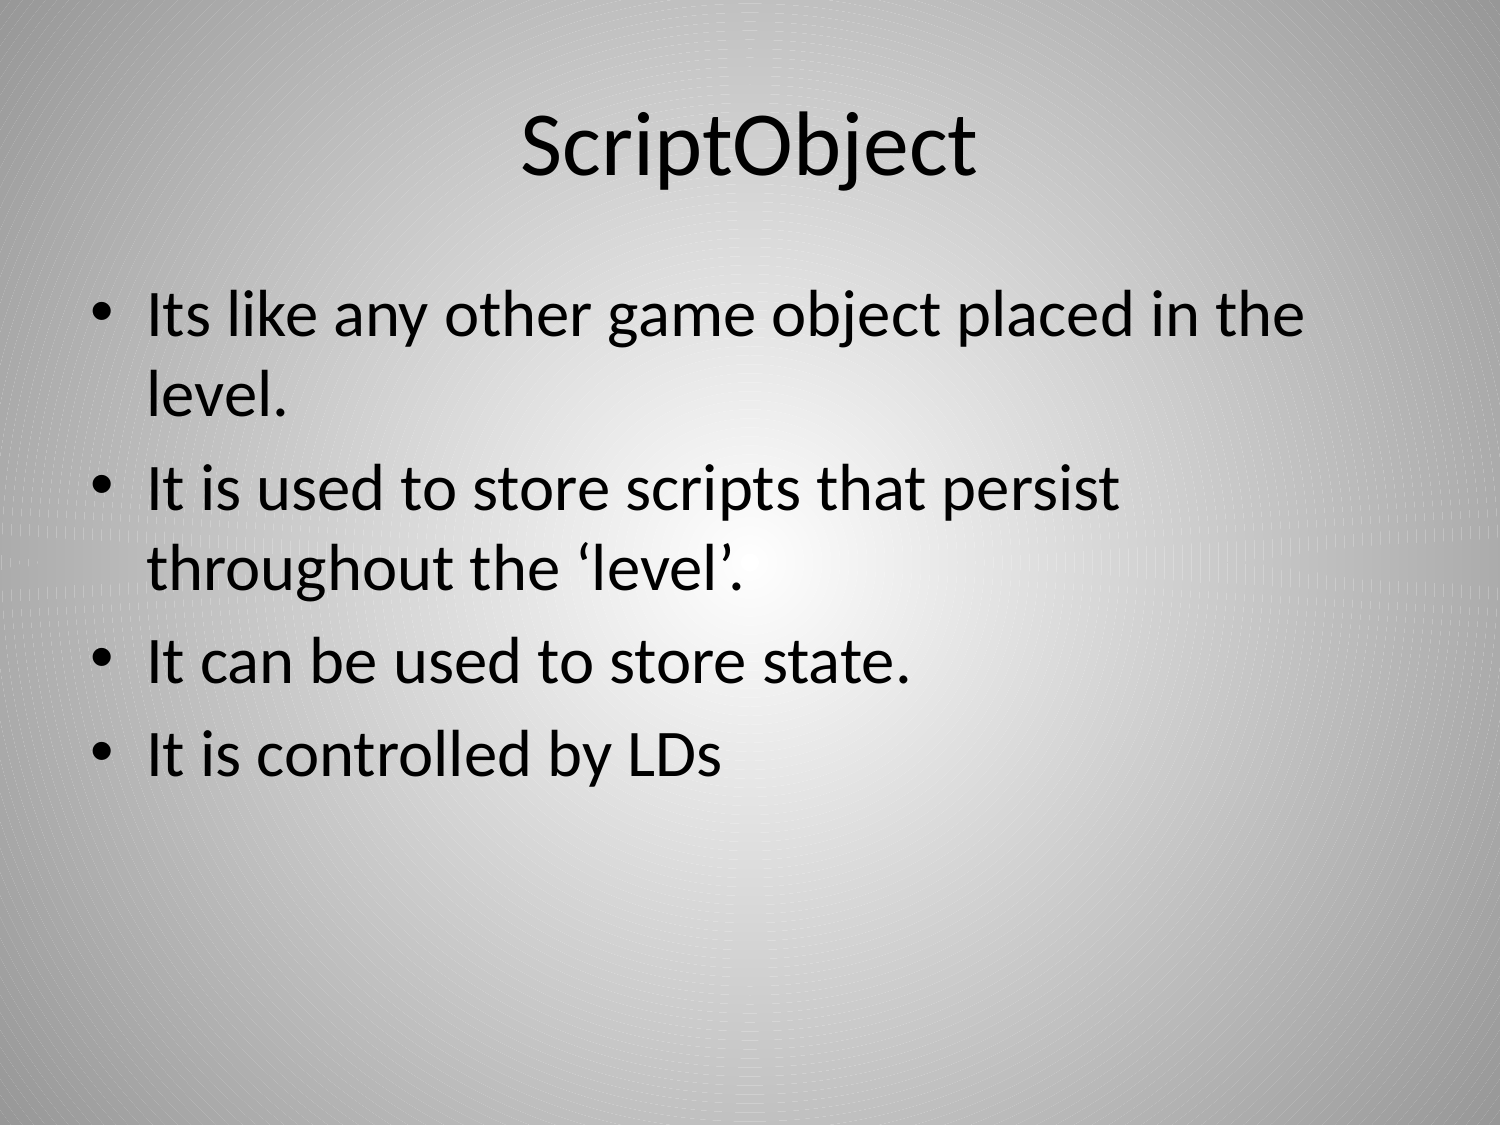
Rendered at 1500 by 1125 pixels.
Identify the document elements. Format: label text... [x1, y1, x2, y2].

list Its like any other game object placed in the level. It is used to store scripts that persist throughout the ‘level’. It can be used to store state. It is controlled by LDs [75, 262, 1425, 1005]
title ScriptObject [75, 45, 1425, 233]
